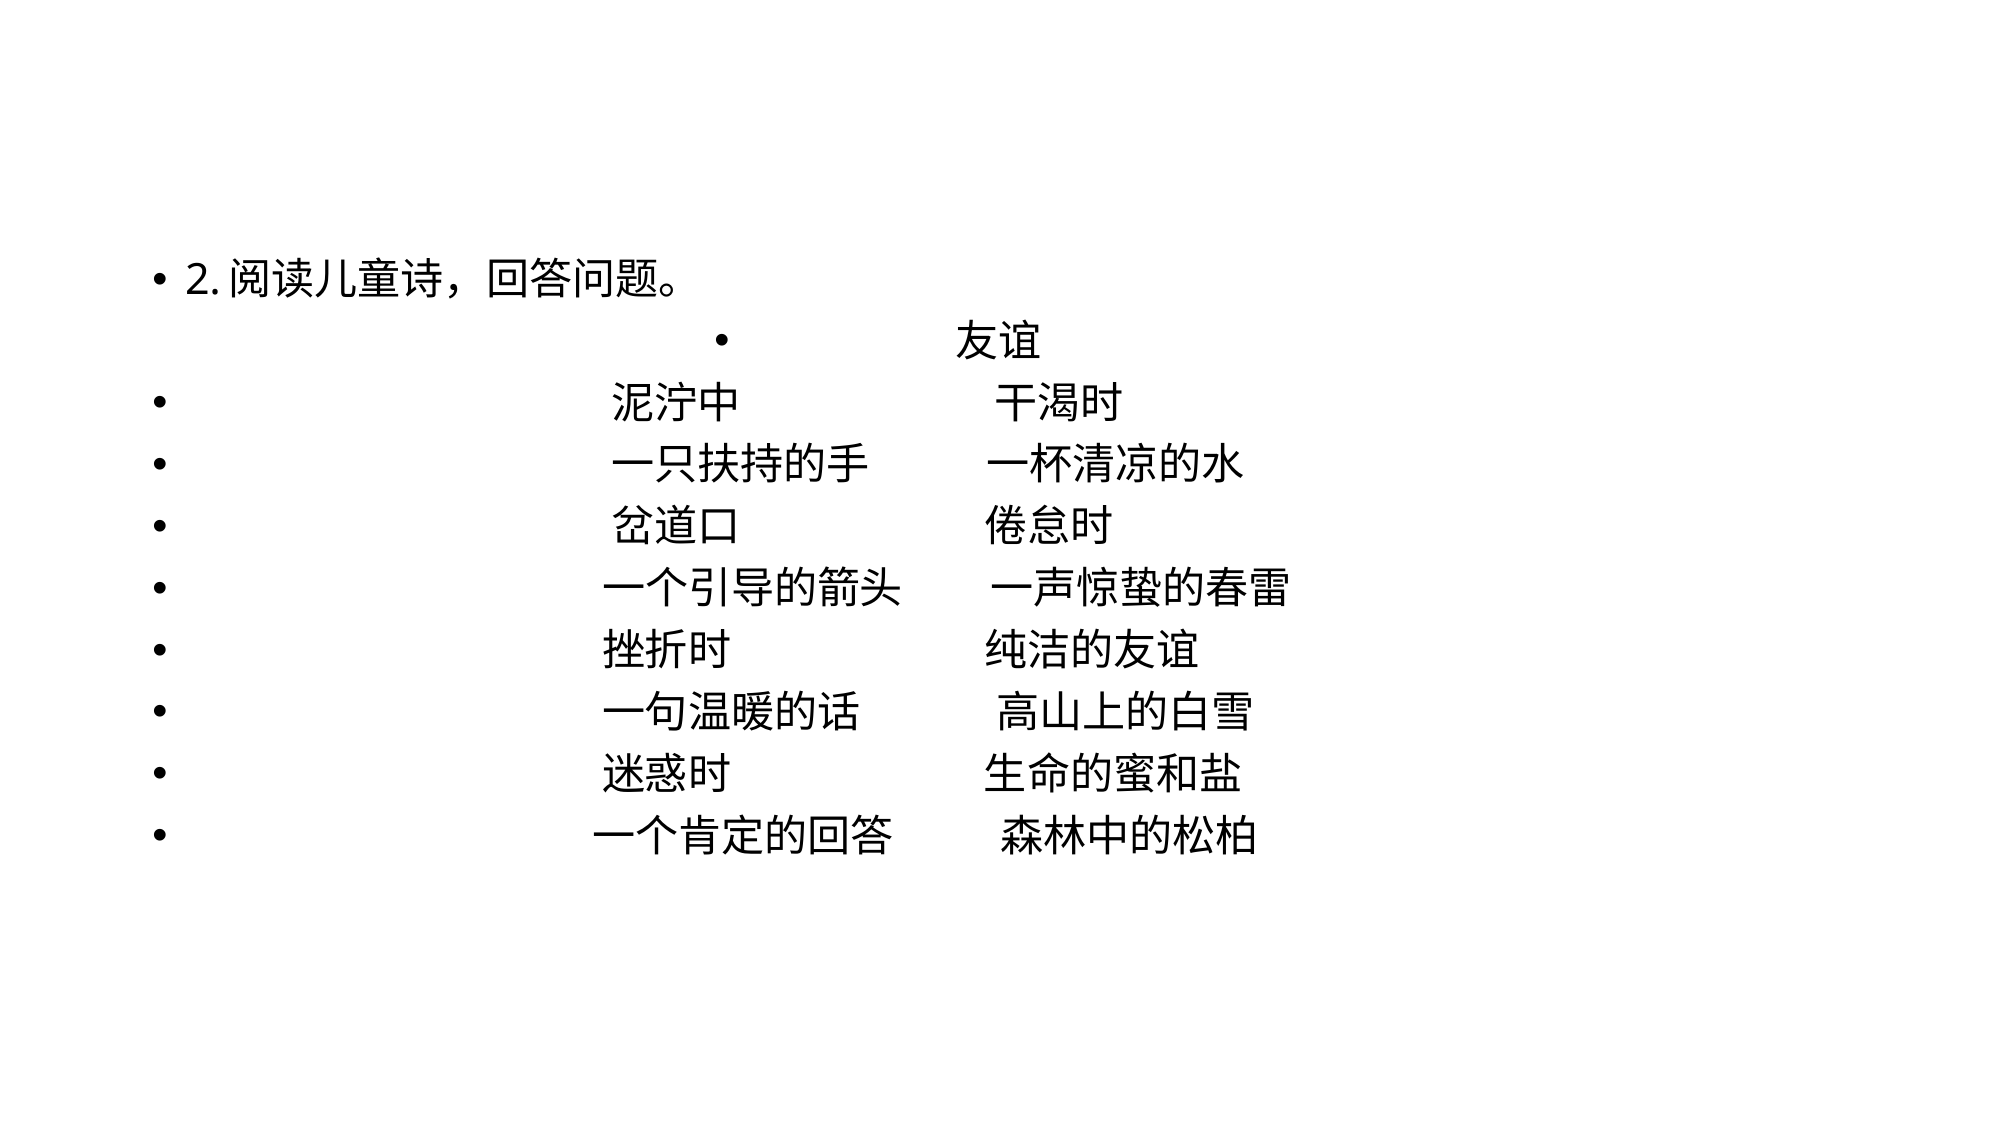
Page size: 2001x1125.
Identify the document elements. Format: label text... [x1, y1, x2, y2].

list 2.阅读儿童诗，回答问题。 友谊 泥泞中 干渴时 一只扶持的手 一杯清凉的水 岔道口 倦怠时 一个引导的箭头 一声惊蛰的春雷 挫折时 纯洁的友谊 一句温暖的话 高山上的白雪 迷惑时 生命的蜜和盐 一个肯定的回答 森林中的松柏 [137, 249, 1828, 876]
